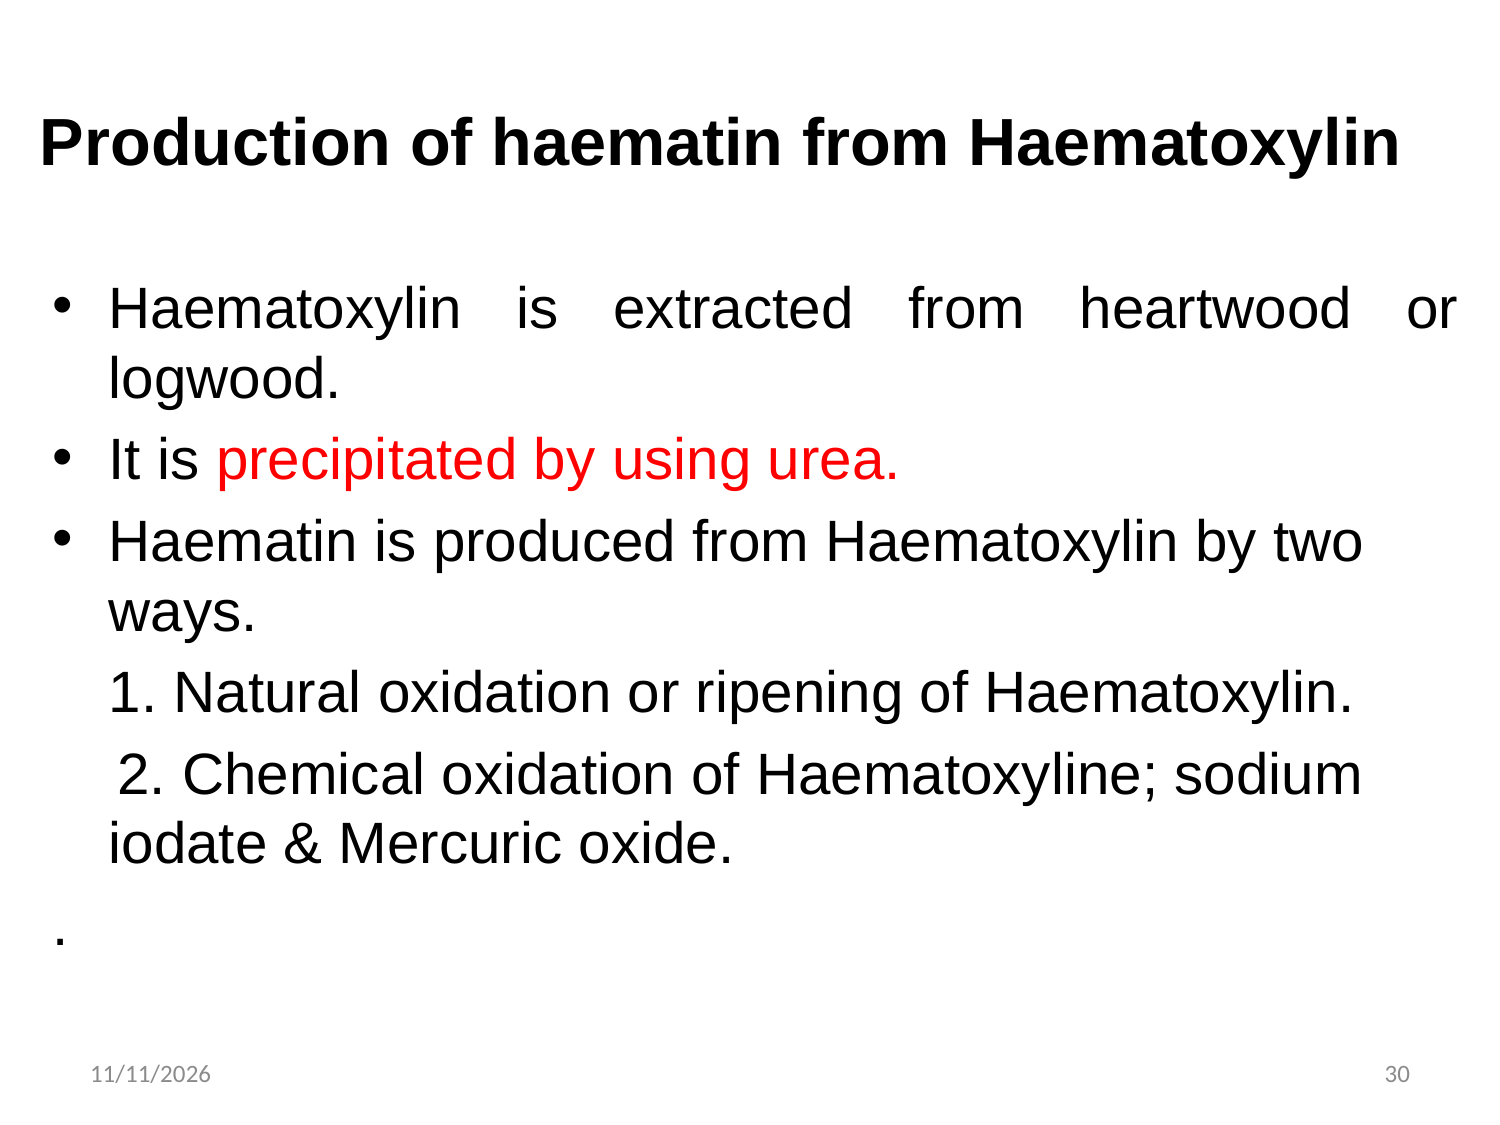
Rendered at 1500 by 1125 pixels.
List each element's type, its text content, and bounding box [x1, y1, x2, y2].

slide_number 30 [1074, 1042, 1425, 1103]
title Production of haematin from Haematoxylin [24, 45, 1475, 233]
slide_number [75, 1042, 425, 1103]
list Haematoxylin is extracted from heartwood or logwood. It is precipitated by using urea. Haematin is produced from Haematoxylin by two ways. 1. Natural oxidation or ripening of Haematoxylin. 2. Chemical oxidation of Haematoxyline; sodium iodate & Mercuric oxide. . [37, 262, 1475, 1005]
